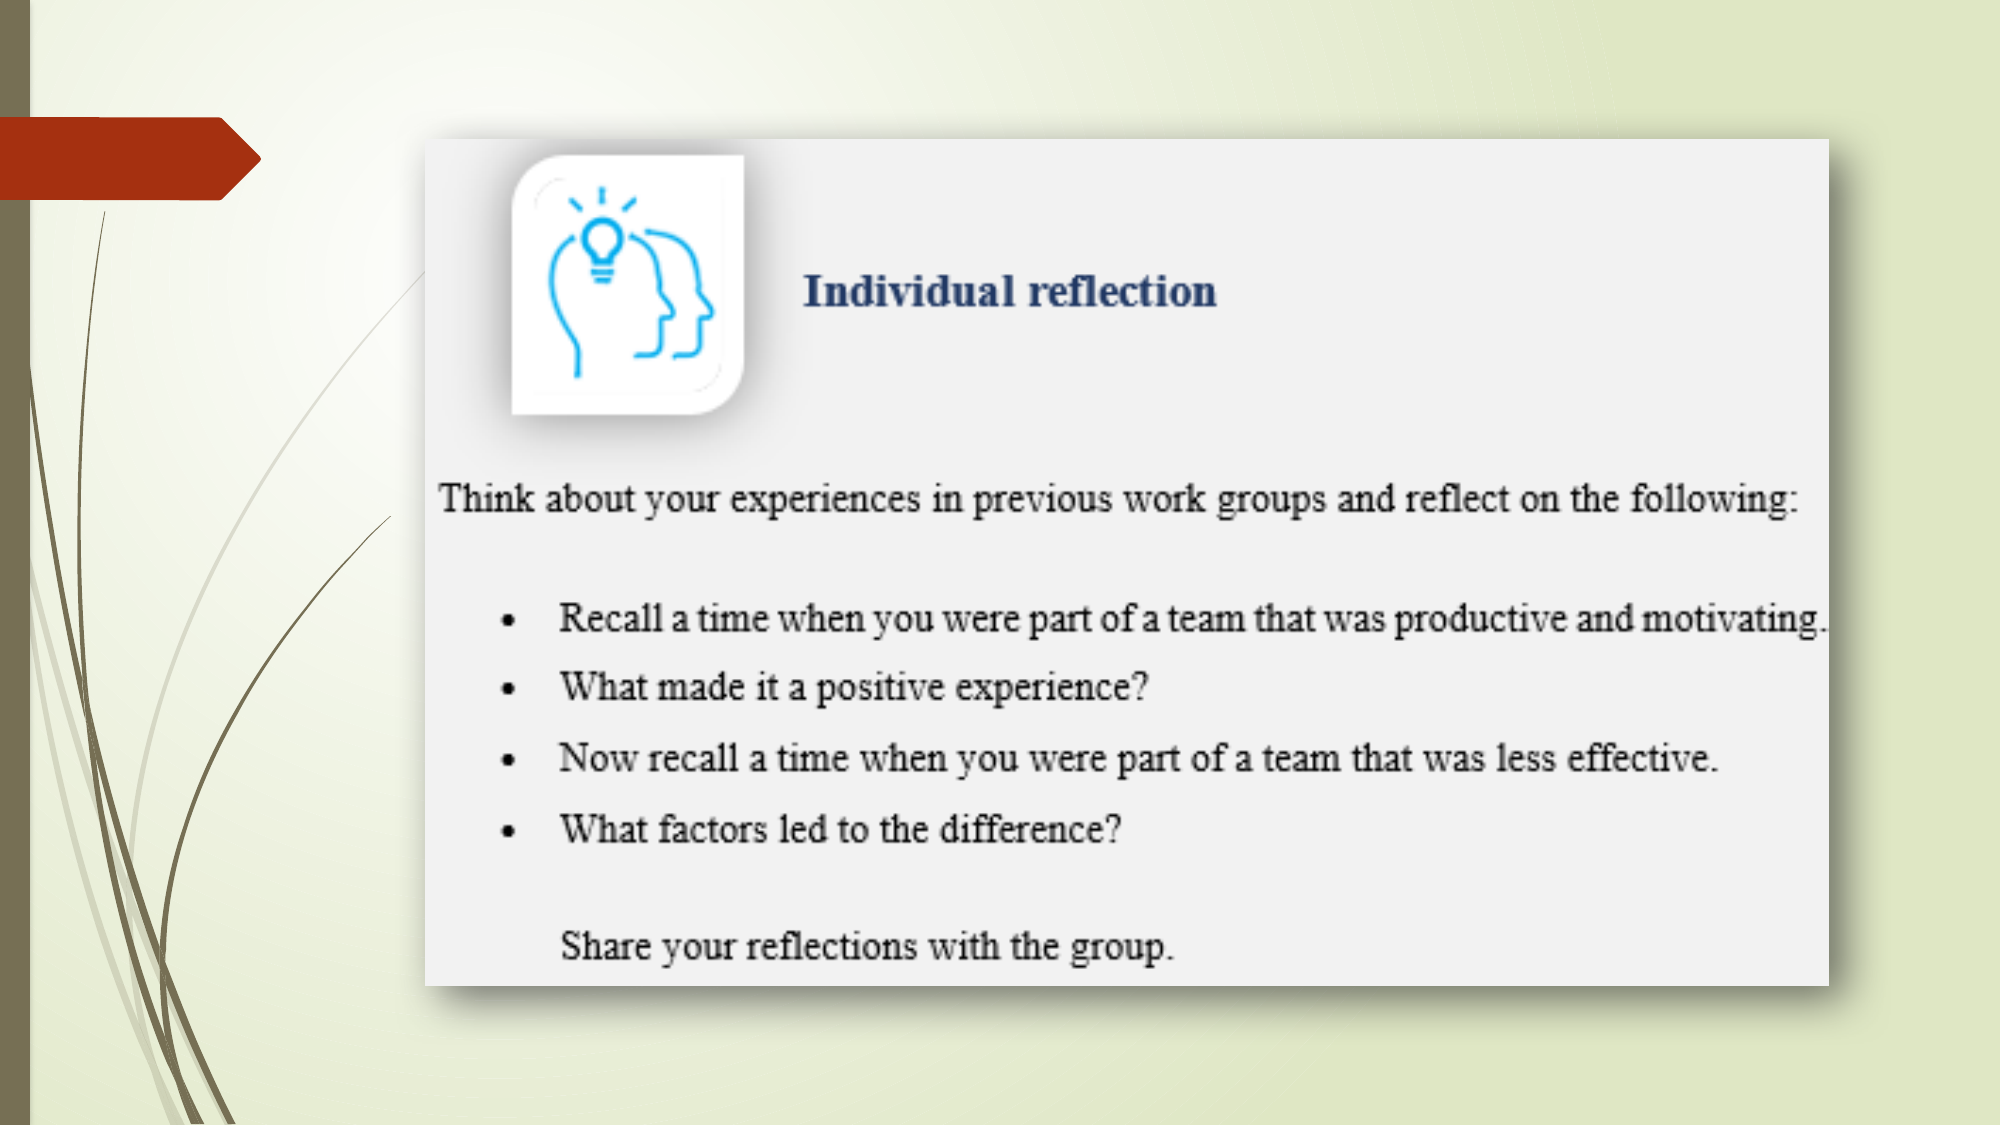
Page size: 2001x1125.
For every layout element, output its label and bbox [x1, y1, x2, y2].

list [425, 139, 1830, 986]
